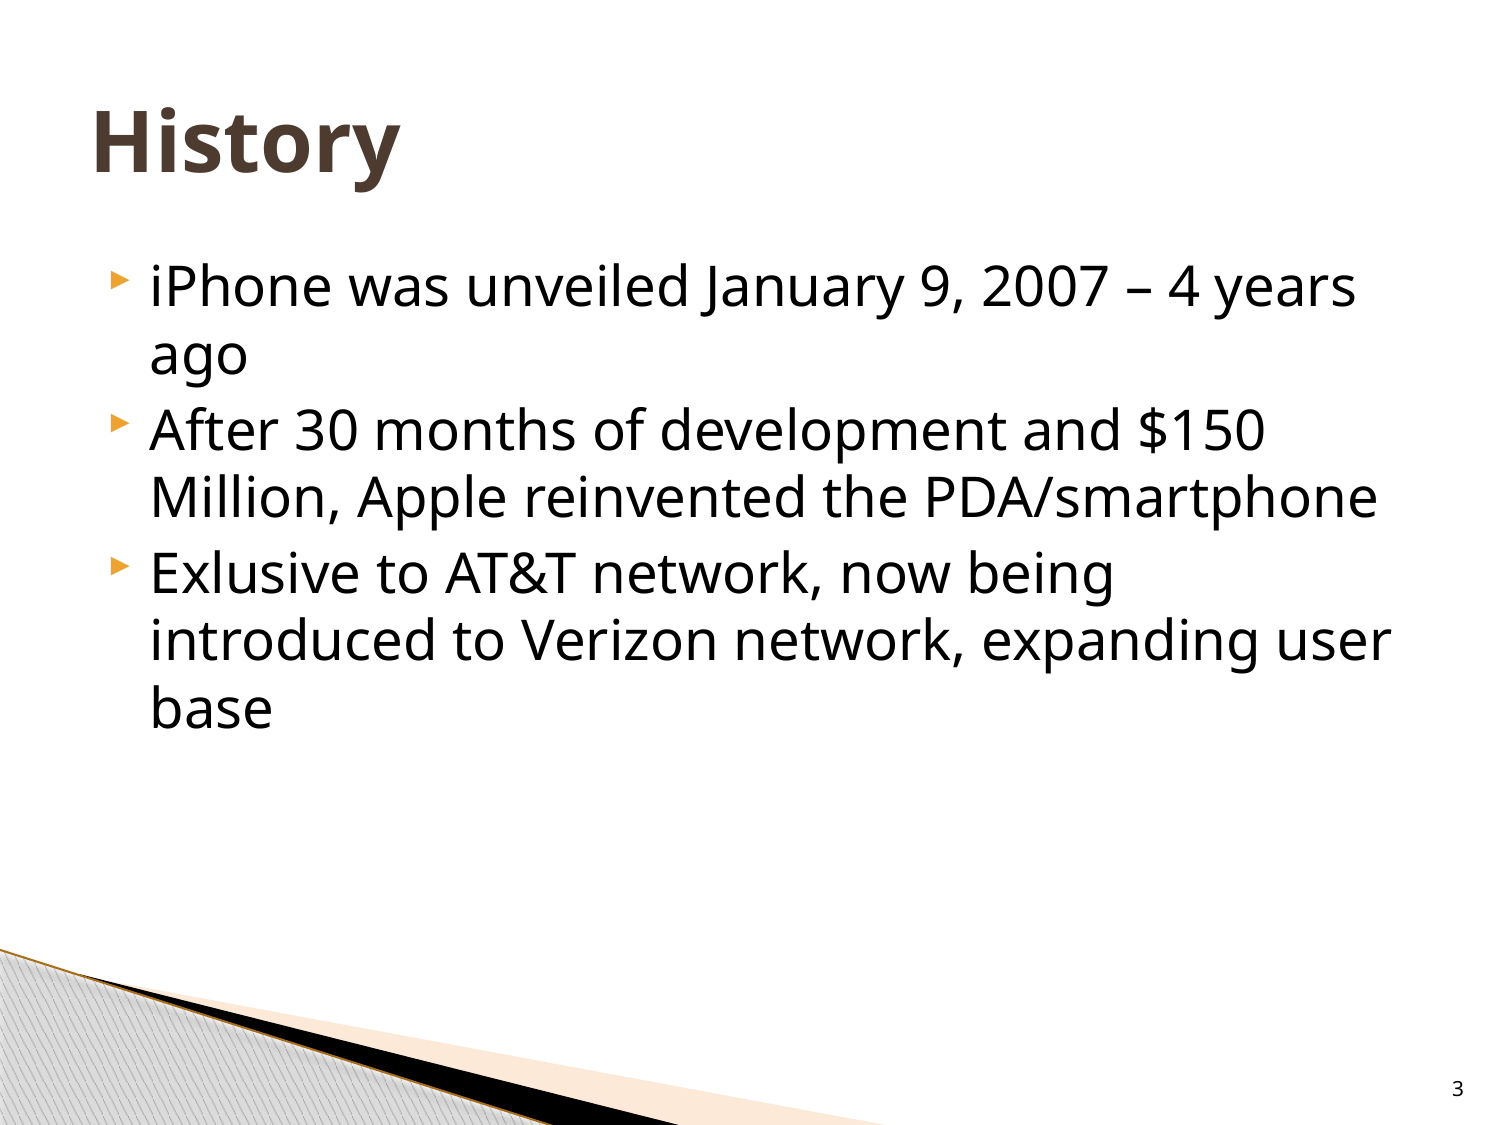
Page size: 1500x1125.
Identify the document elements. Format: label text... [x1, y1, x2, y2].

title History [75, 45, 1425, 233]
slide_number 3 [1418, 1051, 1479, 1112]
list iPhone was unveiled January 9, 2007 – 4 years ago After 30 months of development and $150 Million, Apple reinvented the PDA/smartphone Exlusive to AT&T network, now being introduced to Verizon network, expanding user base [75, 243, 1425, 986]
